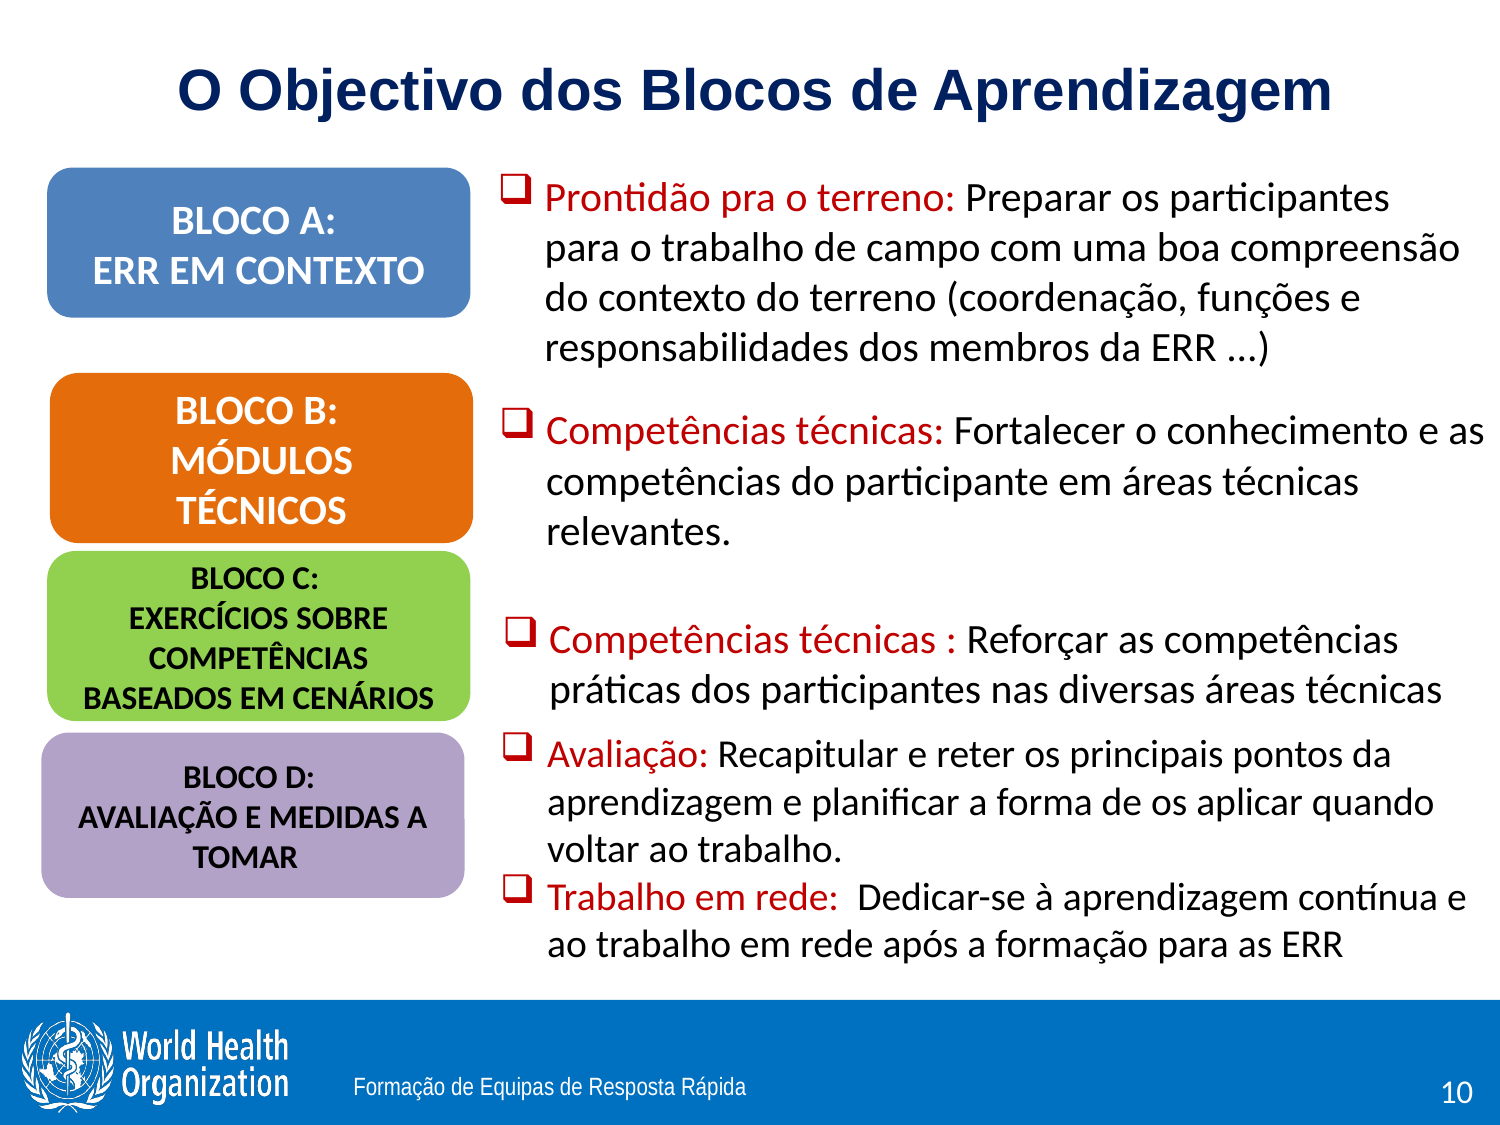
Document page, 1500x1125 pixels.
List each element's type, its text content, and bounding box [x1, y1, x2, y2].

text_box Competências técnicas : Reforçar as competências práticas dos participantes nas diversas áreas técnicas [487, 604, 1500, 720]
text_box Prontidão pra o terreno: Preparar os participantes para o trabalho de campo com uma boa compreensão do contexto do terreno (coordenação, funções e responsabilidades dos membros da ERR ...) [482, 162, 1483, 378]
text_box BLOCO A: ERR EM CONTEXTO [45, 165, 473, 320]
picture [21, 1012, 288, 1113]
text_box BLOCO C: EXERCÍCIOS SOBRE COMPETÊNCIAS BASEADOS EM CENÁRIOS [45, 548, 473, 724]
text_box Competências técnicas: Fortalecer o conhecimento e as competências do participante em áreas técnicas relevantes. [484, 395, 1500, 561]
text_box BLOCO B: MÓDULOS TÉCNICOS [47, 370, 476, 546]
title O Objectivo dos Blocos de Aprendizagem [24, 24, 1488, 150]
text_box Avaliação: Recapitular e reter os principais pontos da aprendizagem e planificar a forma de os aplicar quando voltar ao trabalho. Trabalho em rede: Dedicar-se à aprendizagem contínua e ao trabalho em rede após a formação para as ERR [485, 721, 1486, 974]
text_box BLOCO D: AVALIAÇÃO E MEDIDAS A TOMAR [39, 730, 467, 901]
